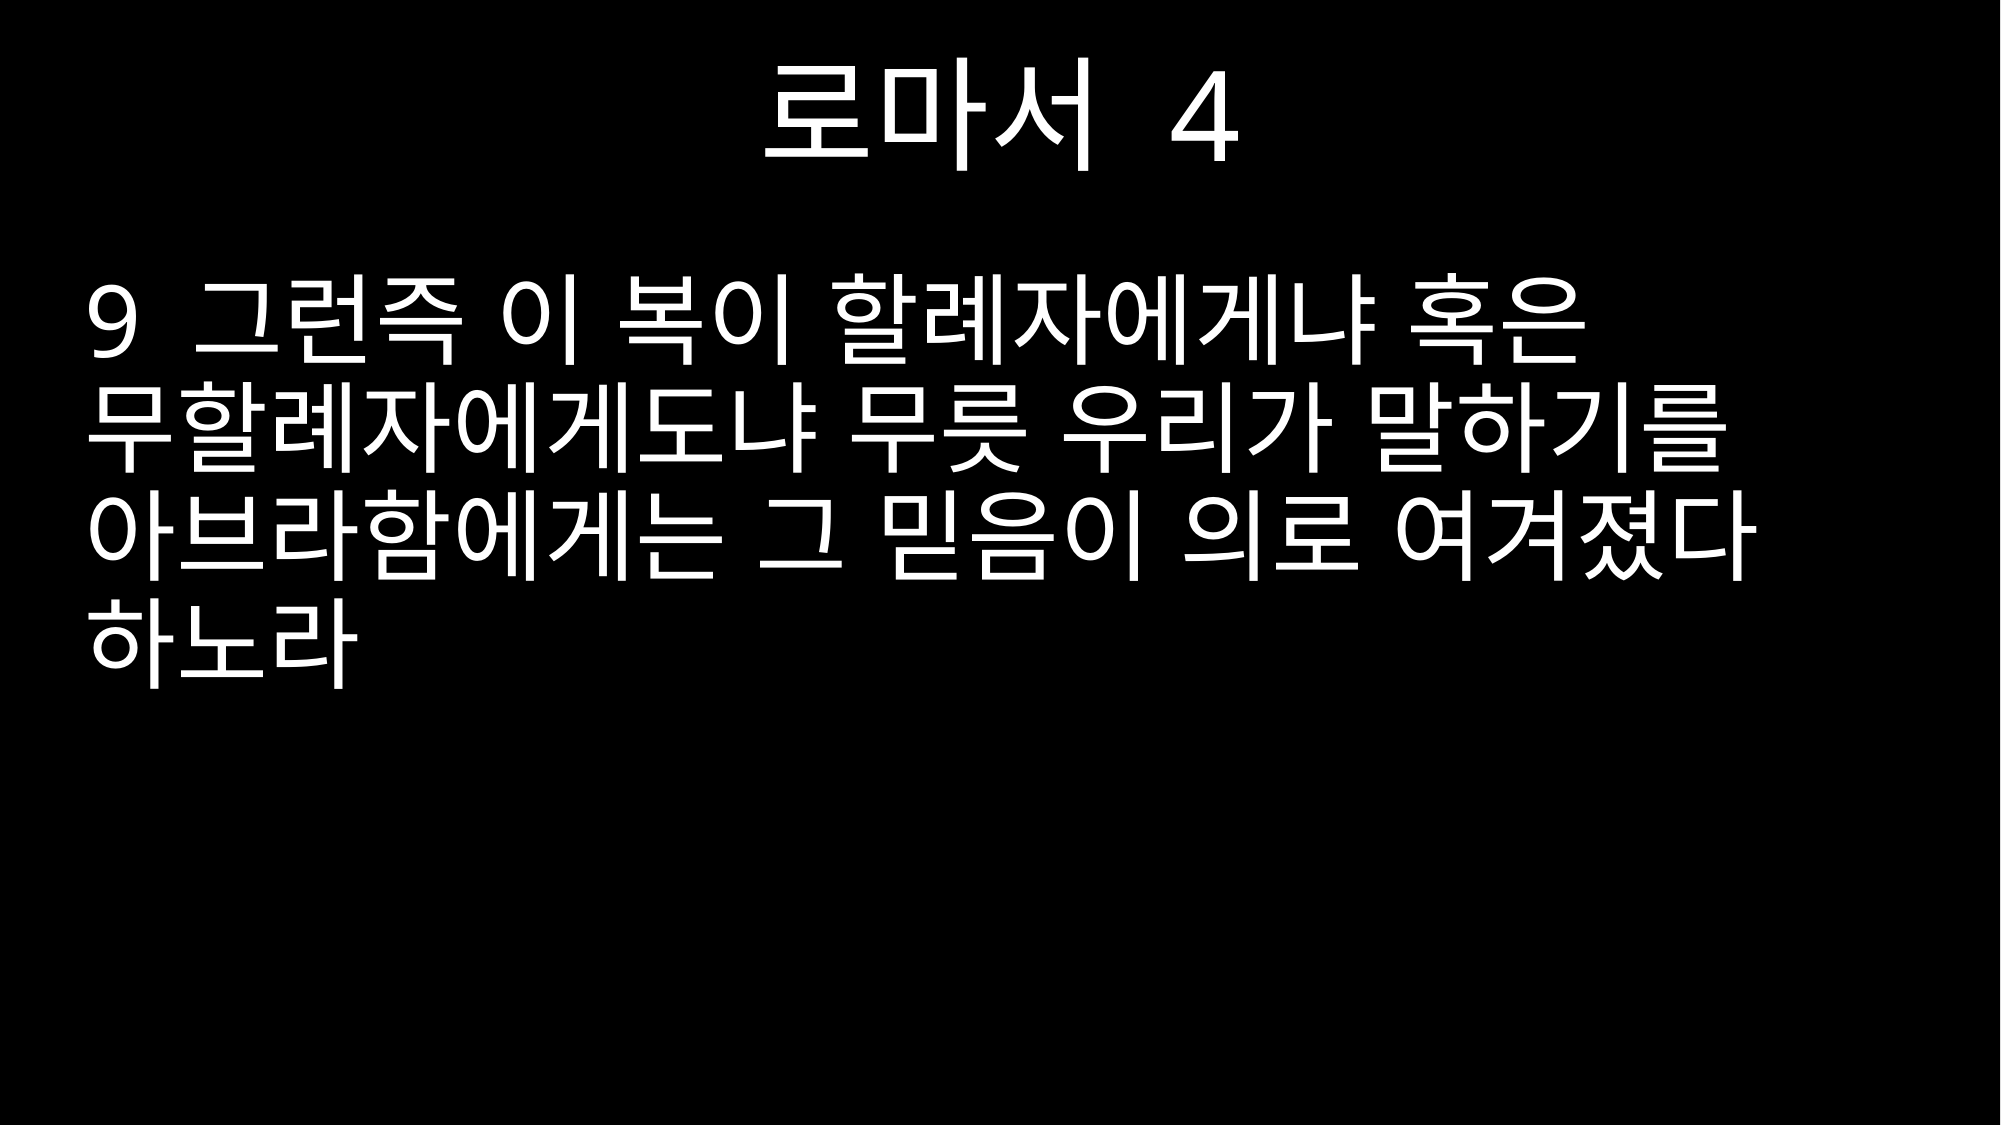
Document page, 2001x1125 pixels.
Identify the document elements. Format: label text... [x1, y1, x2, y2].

list 9 그런즉 이 복이 할례자에게냐 혹은 무할례자에게도냐 무릇 우리가 말하기를 아브라함에게는 그 믿음이 의로 여겨졌다 하노라 [69, 263, 1953, 423]
footer 로마서 4 [0, 32, 2000, 192]
picture [0, 0, 2001, 1125]
